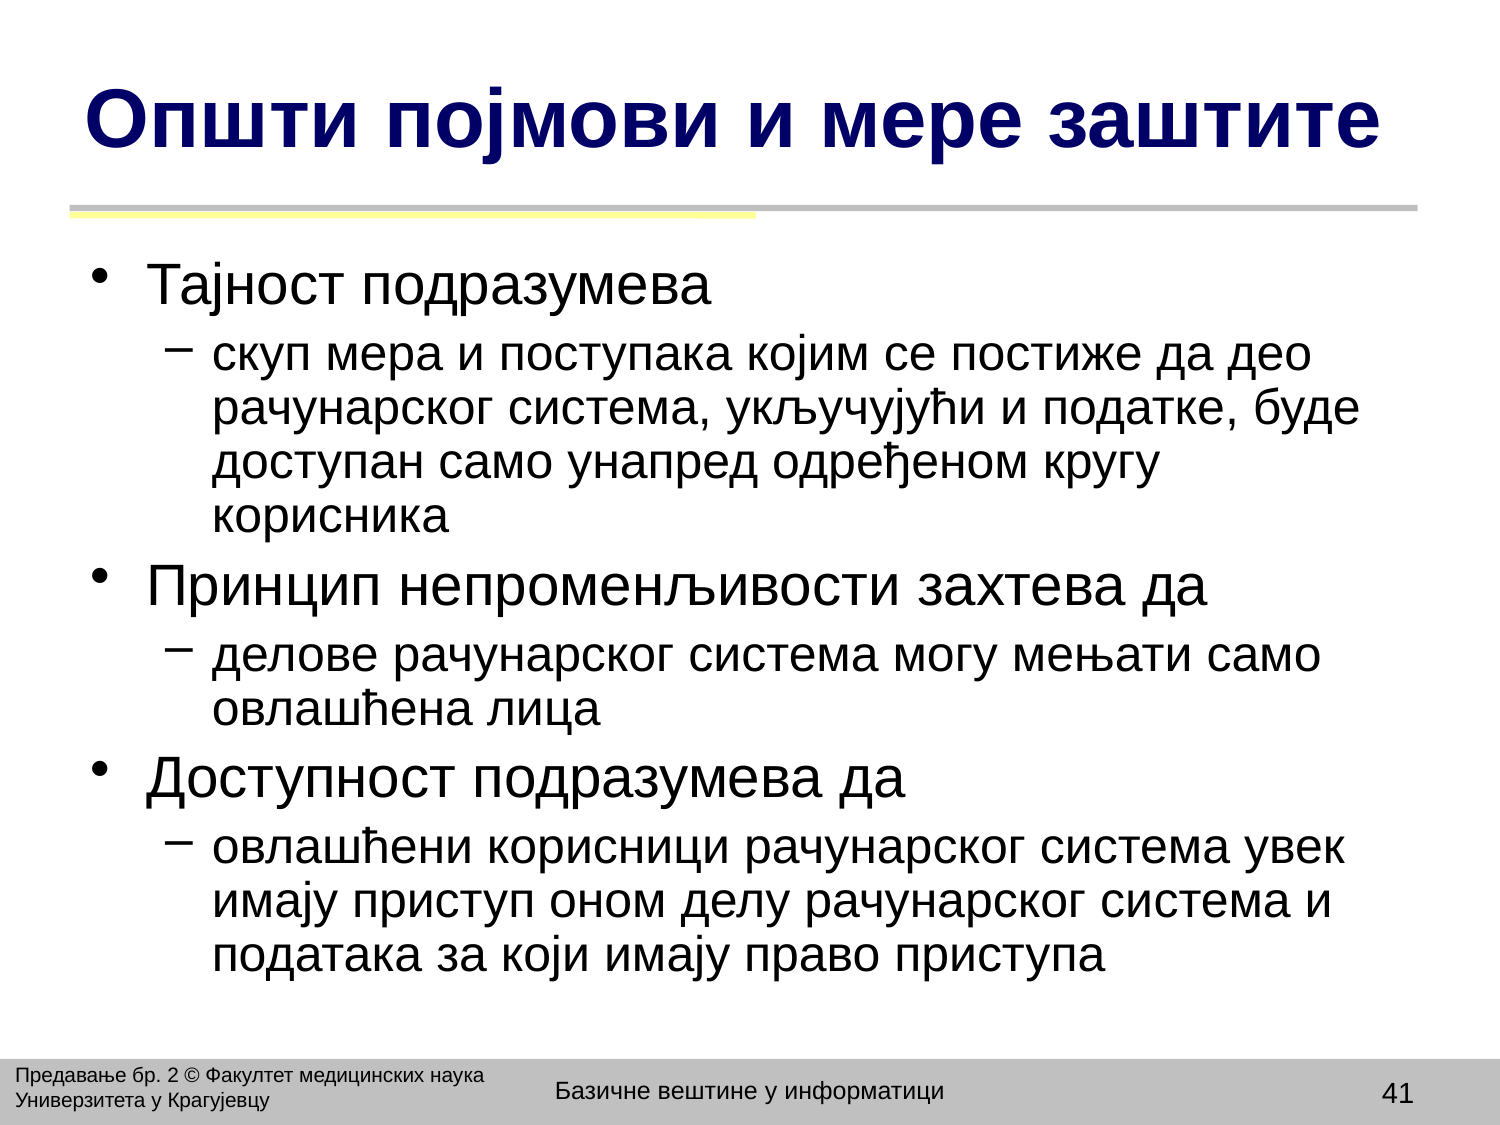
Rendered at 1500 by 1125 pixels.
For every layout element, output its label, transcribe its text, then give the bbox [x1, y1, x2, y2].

slide_number Предавање бр. 2 © Факултет медицинских наука Универзитета у Крагујевцу [0, 1053, 607, 1108]
footer Базичне вештине у информатици [512, 1066, 988, 1125]
slide_number 41 [1079, 1066, 1430, 1125]
list Тајност подразумева скуп мера и поступака којим се постиже да део рачунарског система, укључујући и податке, буде доступан само унапред одређеном кругу корисника Принцип непроменљивости захтева да делове рачунарског система могу мењати само овлашћена лица Доступност подразумева да овлашћени корисници рачунарског система увек имају приступ оном делу рачунарског система и података за који имају право приступа [74, 246, 1426, 1023]
title Општи појмови и мере заштите [69, 19, 1426, 208]
